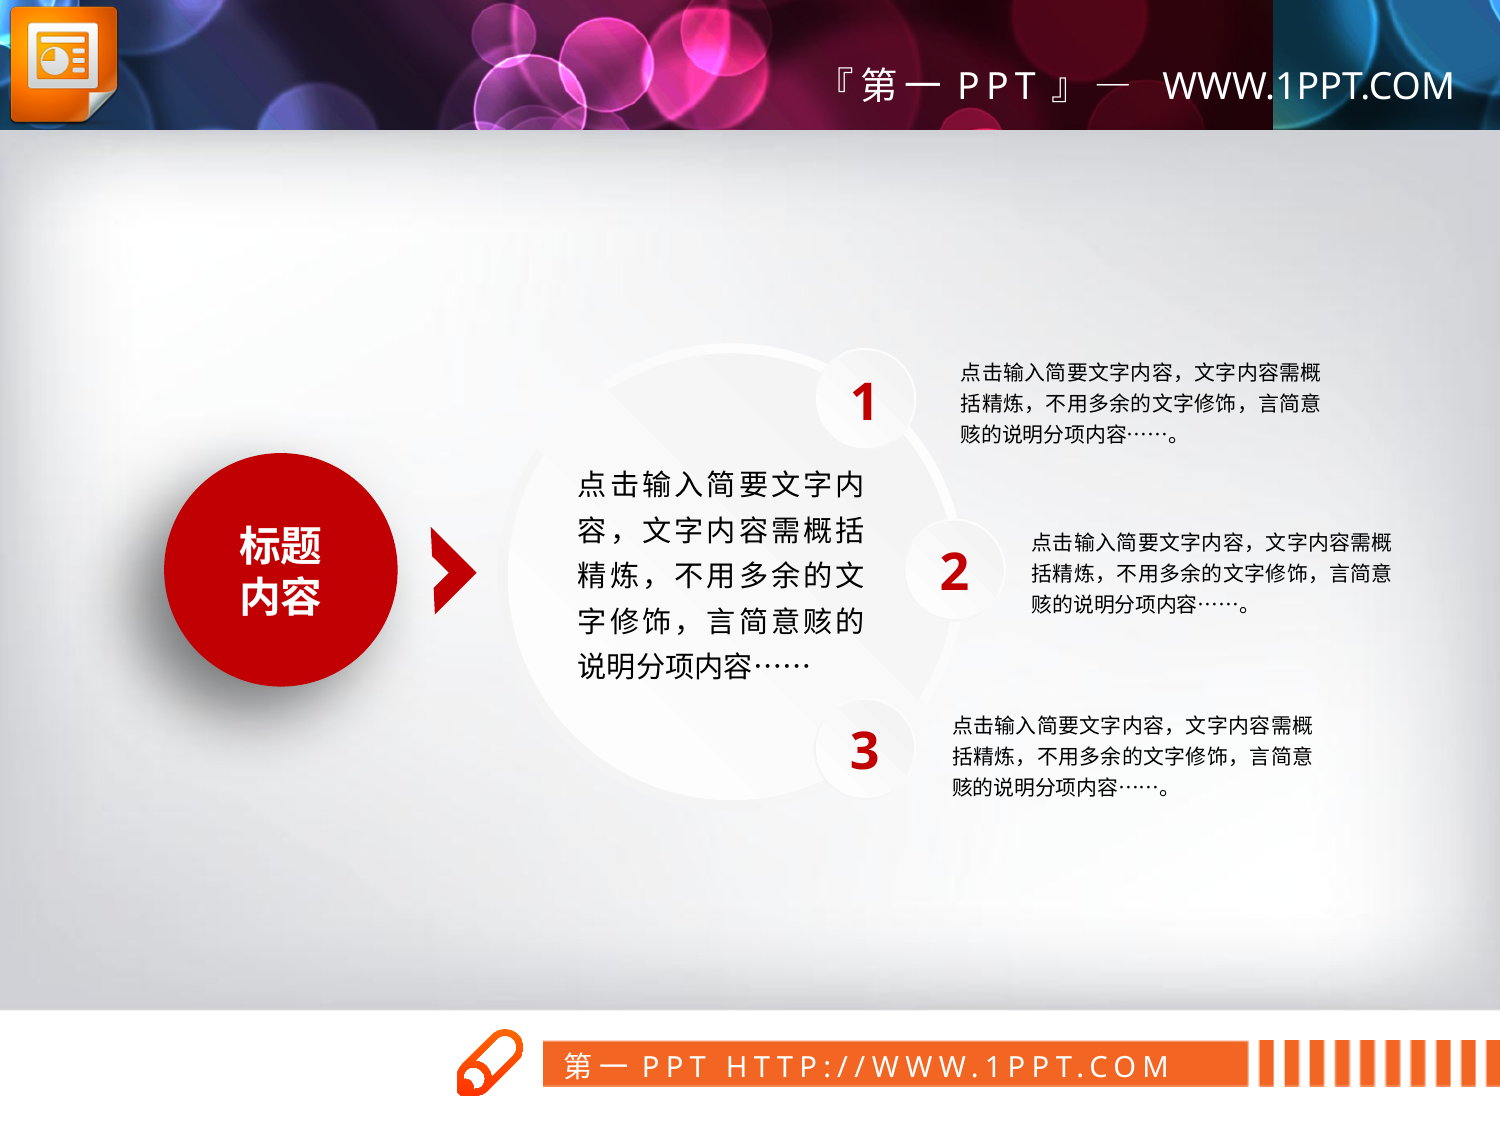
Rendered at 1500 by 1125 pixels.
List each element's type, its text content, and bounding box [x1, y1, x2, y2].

text_box 点击输入简要文字内容，文字内容需概括精炼，不用多余的文字修饰，言简意赅的说明分项内容……。 [969, 706, 1314, 800]
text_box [813, 347, 917, 451]
picture [0, 0, 1500, 1012]
text_box [430, 526, 477, 615]
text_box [903, 518, 1006, 622]
text_box [164, 453, 398, 687]
text_box 标题 内容 [239, 520, 323, 621]
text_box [497, 343, 965, 811]
text_box 点击输入简要文字内容，文字内容需概括精炼，不用多余的文字修饰，言简意赅的说明分项内容……。 [969, 352, 1322, 447]
text_box 点击输入简要文字内容，文字内容需概括精炼，不用多余的文字修饰，言简意赅的说明分项内容……。 [1031, 523, 1393, 618]
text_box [813, 697, 917, 801]
picture [543, 1040, 1500, 1087]
